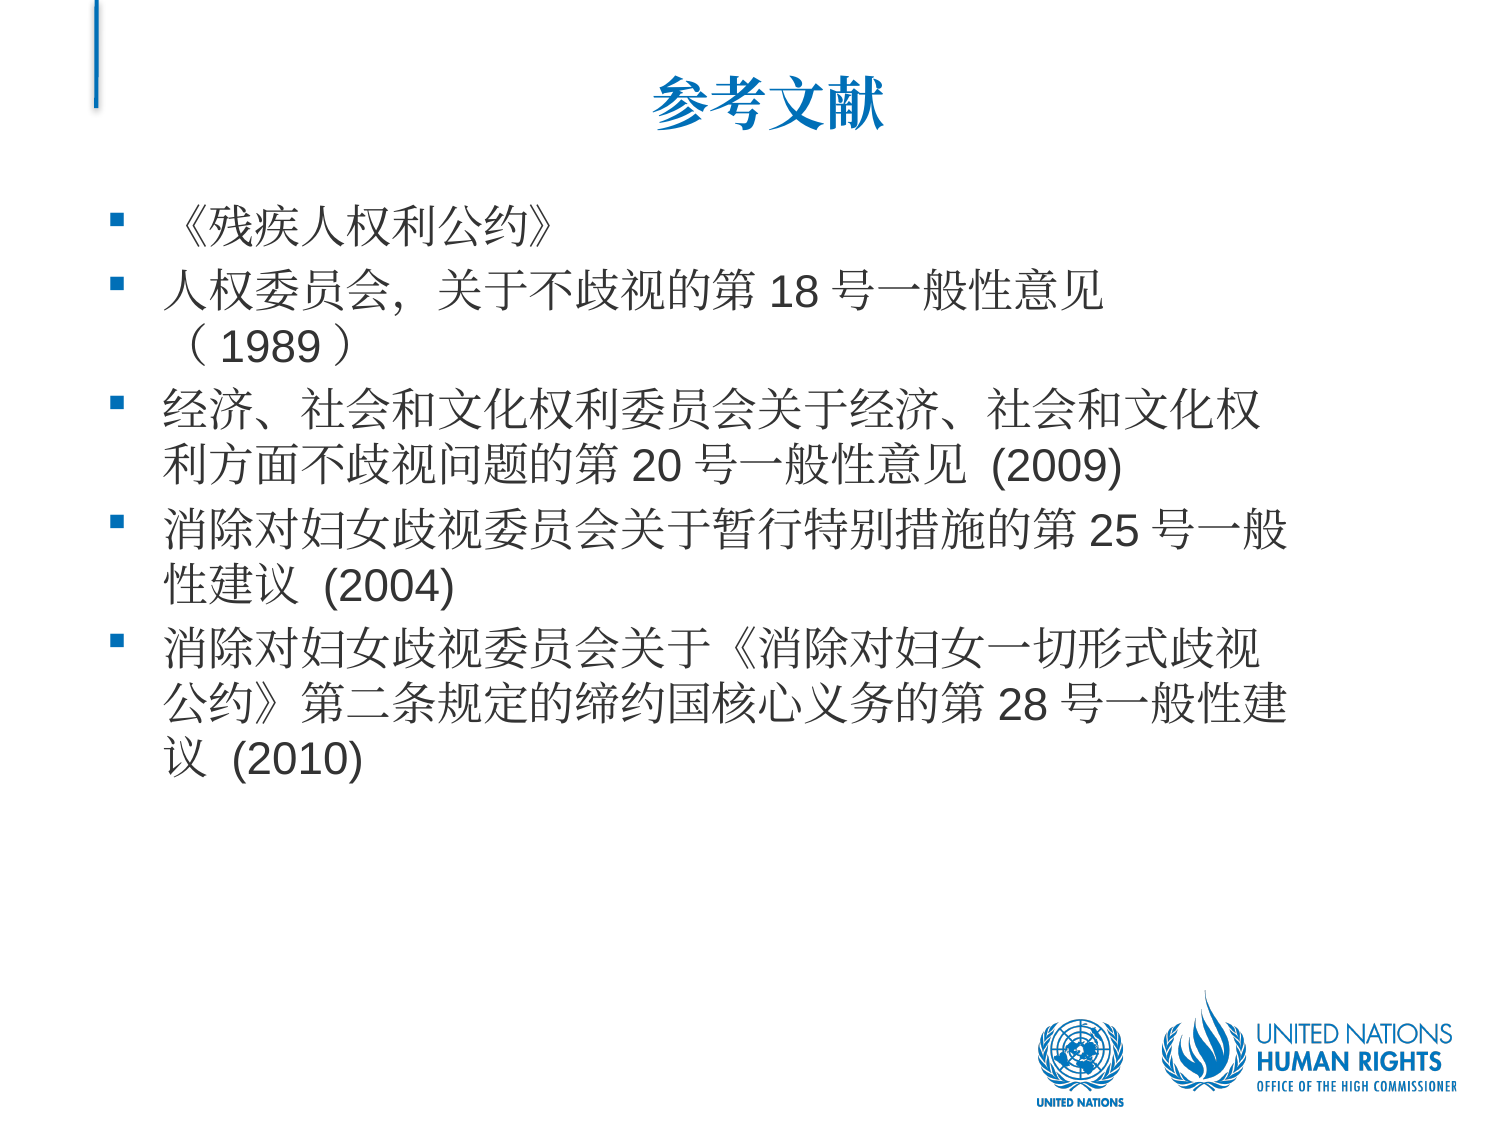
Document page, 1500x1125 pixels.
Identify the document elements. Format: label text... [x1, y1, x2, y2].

title 参考文献 [72, 59, 1463, 248]
picture [1037, 990, 1457, 1107]
list 《残疾人权利公约》 人权委员会，关于不歧视的第18号一般性意见（1989） 经济、社会和文化权利委员会关于经济、社会和文化权利方面不歧视问题的第20号一般性意见 (2009) 消除对妇女歧视委员会关于暂行特别措施的第25号一般性建议 (2004) 消除对妇女歧视委员会关于《消除对妇女一切形式歧视公约》第二条规定的缔约国核心义务的第28号一般性建议 (2010) [91, 190, 1319, 1014]
